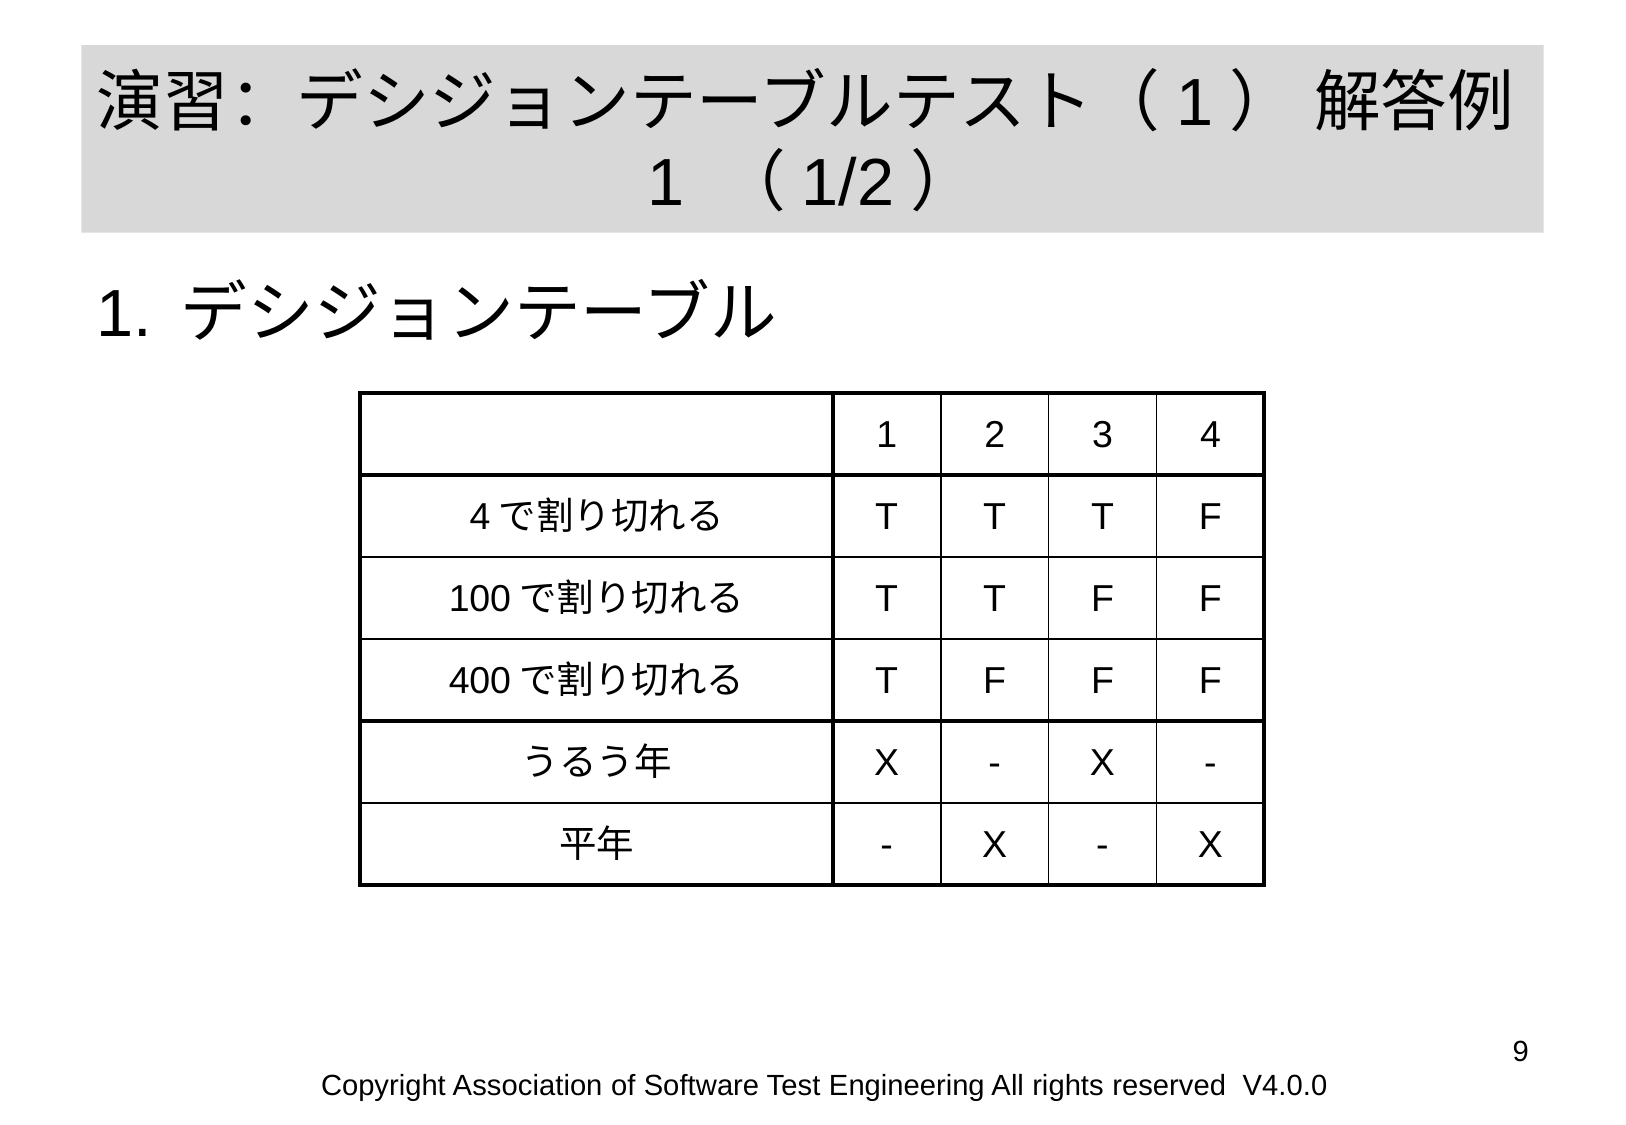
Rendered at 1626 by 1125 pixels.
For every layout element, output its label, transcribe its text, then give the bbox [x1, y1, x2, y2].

title 演習：デシジョンテーブルテスト（1） 解答例1 （1/2） [81, 45, 1544, 233]
table_cell X [942, 804, 1048, 883]
table_cell T [942, 558, 1048, 638]
table_cell F [1157, 477, 1262, 556]
table_header 3 [1049, 395, 1156, 473]
table_cell 平年 [362, 804, 831, 883]
table_cell T [835, 477, 940, 556]
table_cell - [942, 723, 1048, 802]
table_cell - [1157, 723, 1262, 802]
footer Copyright Association of Software Test Engineering All rights reserved V4.0.0 [233, 1058, 1415, 1103]
table_cell - [1049, 804, 1156, 883]
table_cell うるう年 [362, 723, 831, 802]
table_cell 100で割り切れる [362, 558, 831, 638]
table_cell 4で割り切れる [362, 477, 831, 556]
table_cell X [835, 723, 940, 802]
table_header 1 [835, 395, 940, 473]
table_cell X [1049, 723, 1156, 802]
table_header 4 [1157, 395, 1262, 473]
table_cell T [835, 640, 940, 719]
table_cell F [1157, 558, 1262, 638]
table_header [362, 395, 831, 473]
table_header 2 [942, 395, 1048, 473]
table_cell - [835, 804, 940, 883]
table_cell T [835, 558, 940, 638]
table_cell F [1049, 558, 1156, 638]
table_cell F [1049, 640, 1156, 719]
table_cell F [942, 640, 1048, 719]
slide_number ‹#› [1164, 1024, 1544, 1103]
table_cell T [942, 477, 1048, 556]
table_cell X [1157, 804, 1262, 883]
table_cell 400で割り切れる [362, 640, 831, 719]
table_cell T [1049, 477, 1156, 556]
table_cell F [1157, 640, 1262, 719]
list デシジョンテーブル [81, 262, 1544, 1005]
